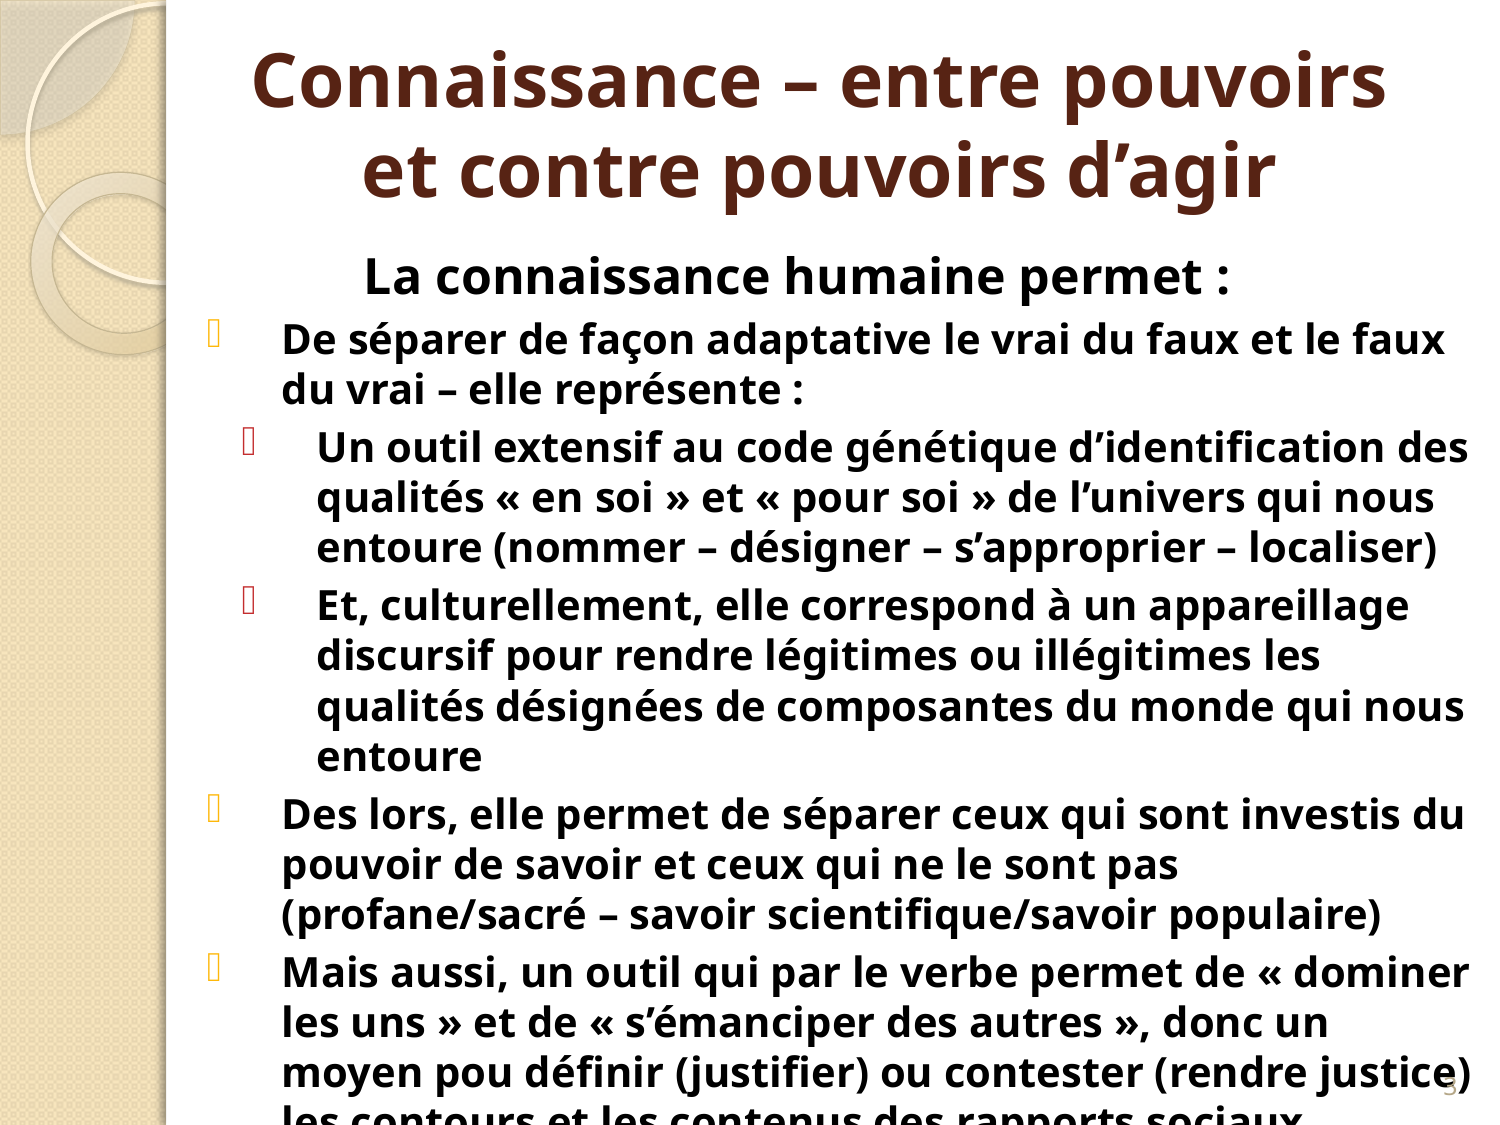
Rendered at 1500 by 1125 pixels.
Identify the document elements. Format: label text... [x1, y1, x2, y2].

list La connaissance humaine permet : De séparer de façon adaptative le vrai du faux et le faux du vrai – elle représente : Un outil extensif au code génétique d’identification des qualités « en soi » et « pour soi » de l’univers qui nous entoure (nommer – désigner – s’approprier – localiser) Et, culturellement, elle correspond à un appareillage discursif pour rendre légitimes ou illégitimes les qualités désignées de composantes du monde qui nous entoure Des lors, elle permet de séparer ceux qui sont investis du pouvoir de savoir et ceux qui ne le sont pas (profane/sacré – savoir scientifique/savoir populaire) Mais aussi, un outil qui par le verbe permet de « dominer les uns » et de « s’émanciper des autres », donc un moyen pou définir (justifier) ou contester (rendre justice) les contours et les contenus des rapports sociaux [106, 236, 1488, 1121]
slide_number 3 [1413, 1034, 1488, 1113]
title Connaissance – entre pouvoirs et contre pouvoirs d’agir [204, 47, 1435, 198]
